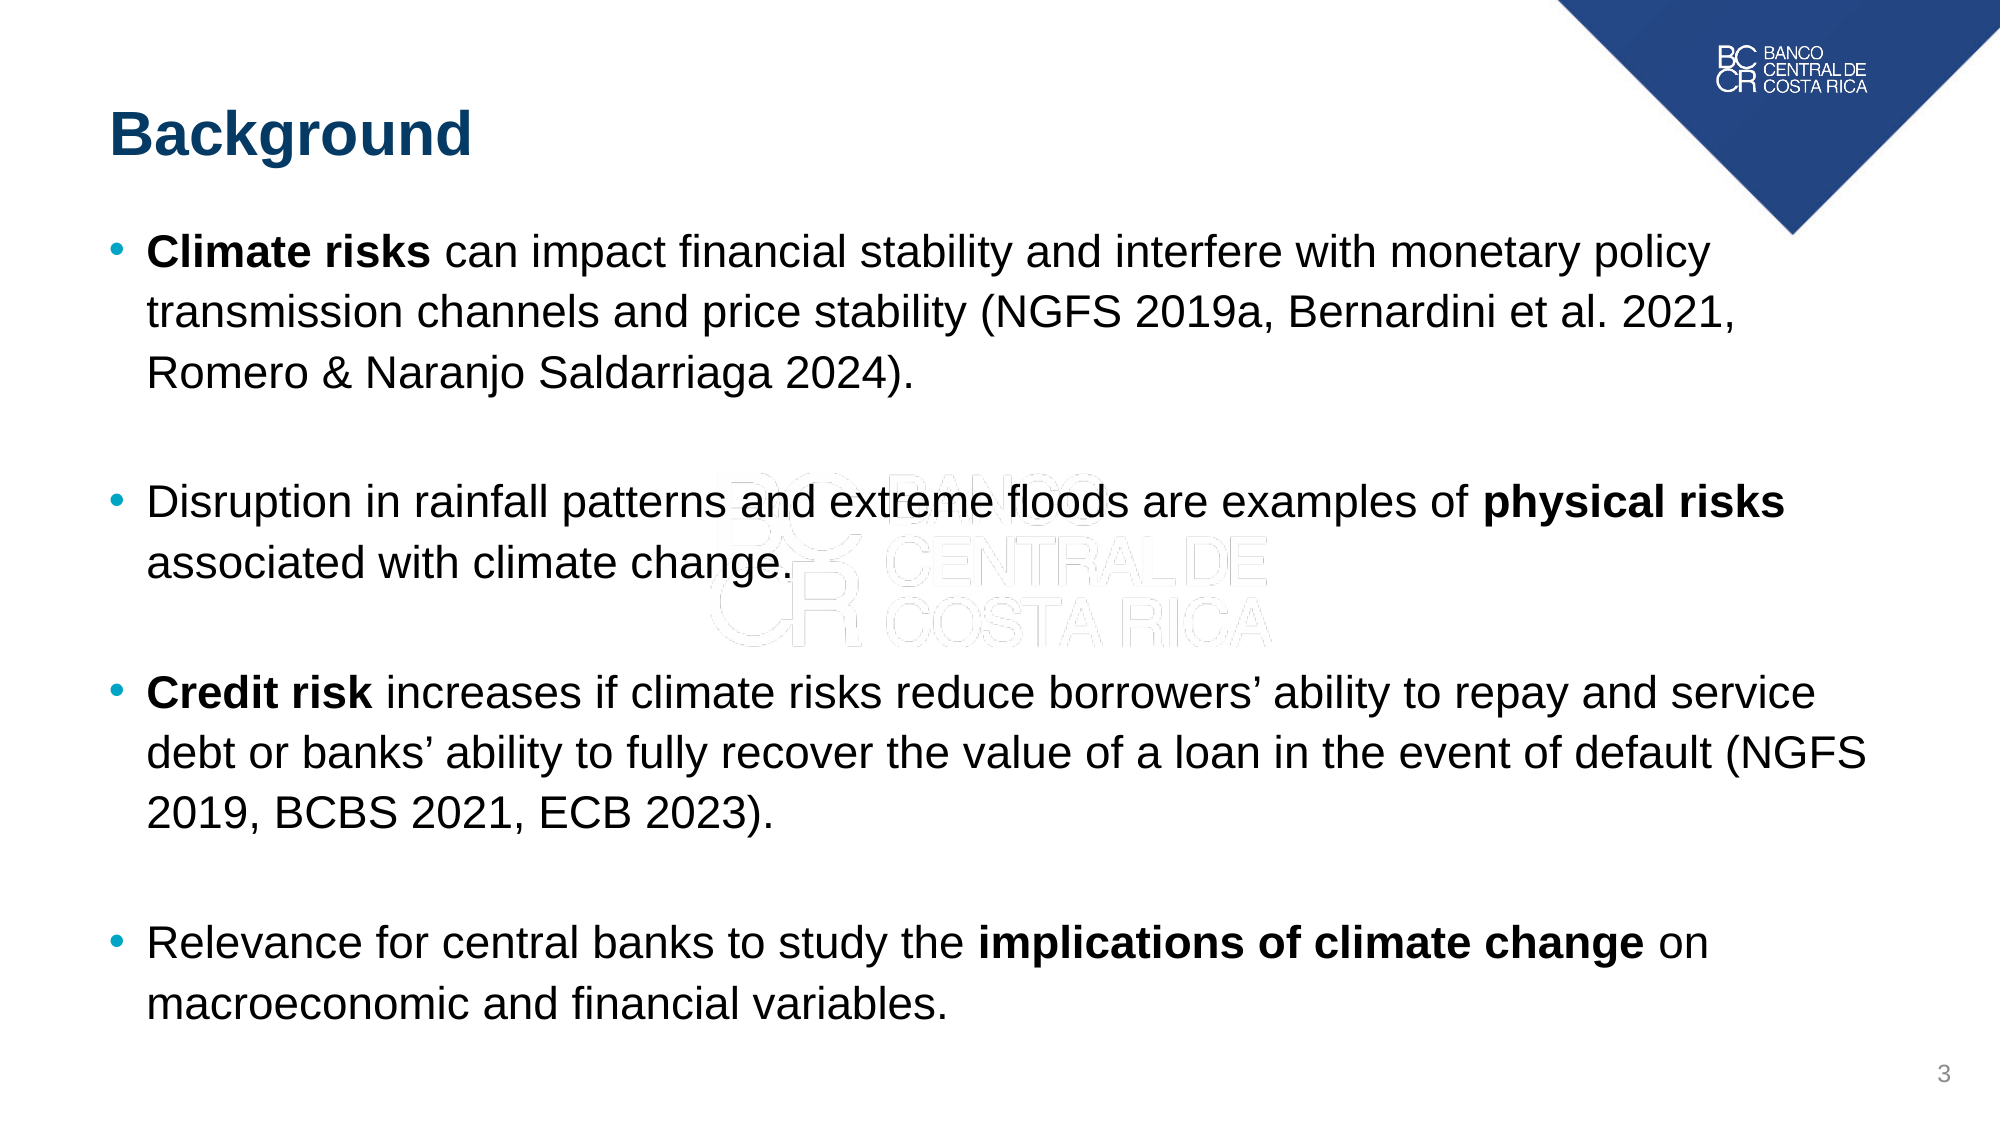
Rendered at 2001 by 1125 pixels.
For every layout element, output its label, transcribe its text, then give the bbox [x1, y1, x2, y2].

list Climate risks can impact financial stability and interfere with monetary policy transmission channels and price stability (NGFS 2019a, Bernardini et al. 2021, Romero & Naranjo Saldarriaga 2024). Disruption in rainfall patterns and extreme floods are examples of physical risks associated with climate change. Credit risk increases if climate risks reduce borrowers’ ability to repay and service debt or banks’ ability to fully recover the value of a loan in the event of default (NGFS 2019, BCBS 2021, ECB 2023). Relevance for central banks to study the implications of climate change on macroeconomic and financial variables. [94, 208, 1906, 984]
text_box Background [94, 85, 490, 176]
picture [0, 0, 2000, 1125]
slide_number 3 [1516, 1042, 1967, 1103]
